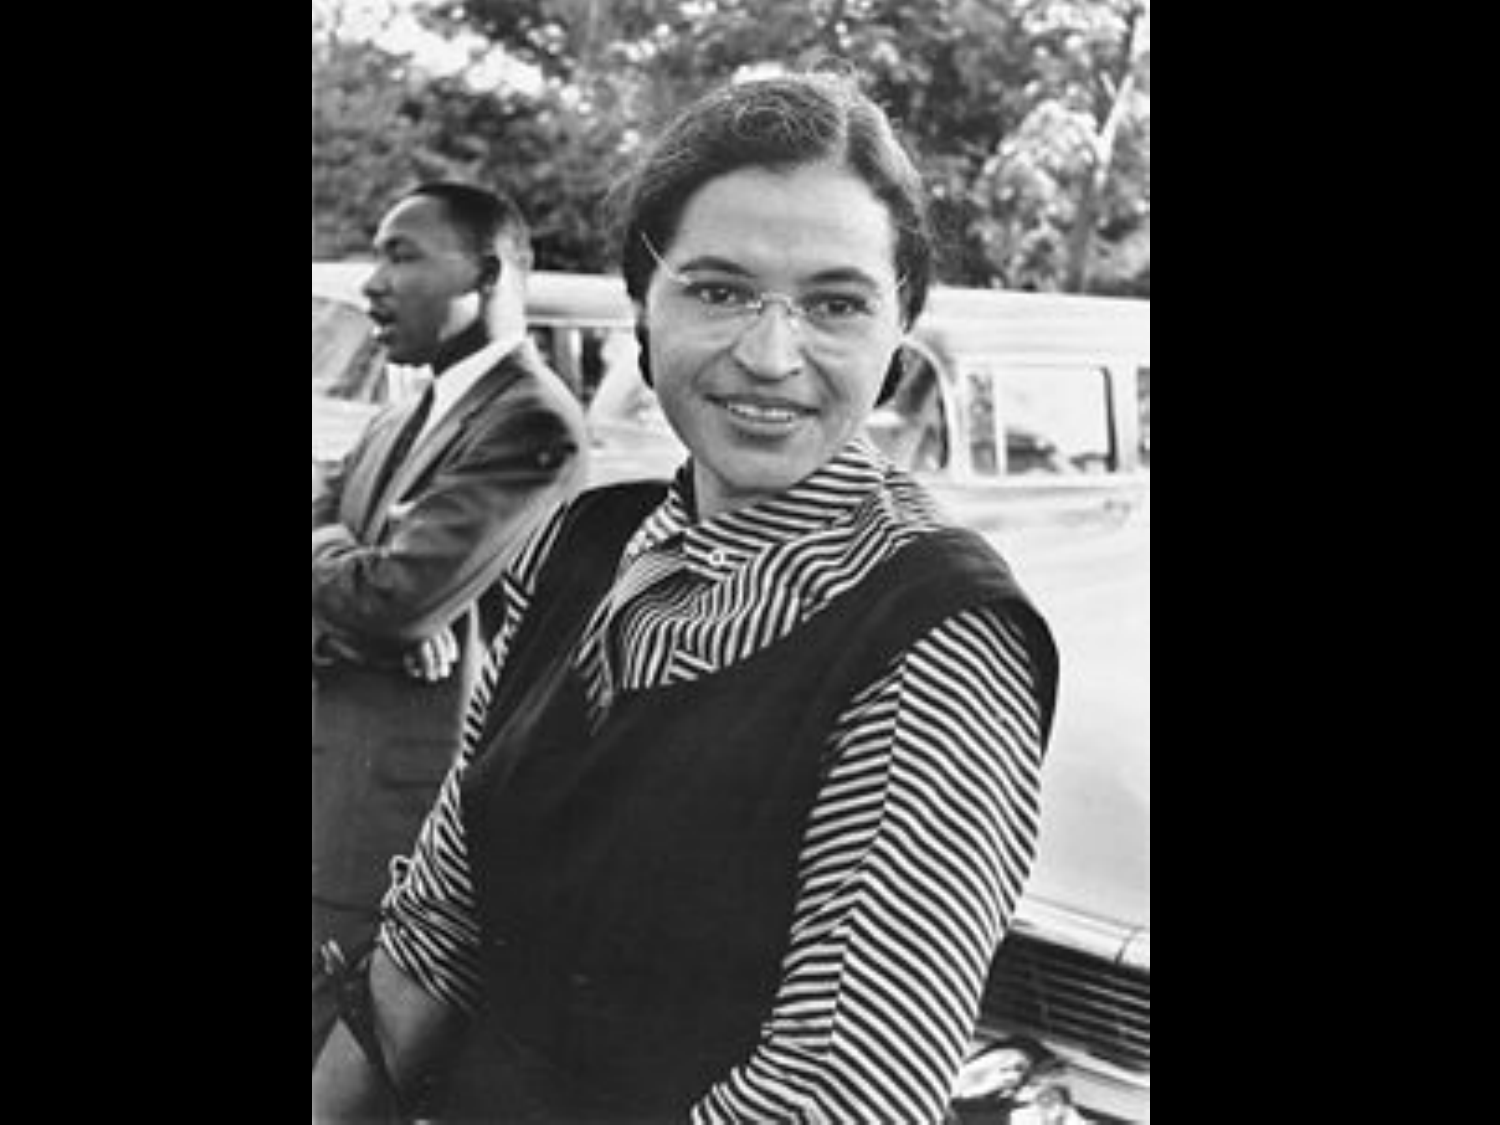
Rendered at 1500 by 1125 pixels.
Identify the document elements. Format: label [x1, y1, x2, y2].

list [312, 0, 1151, 1125]
